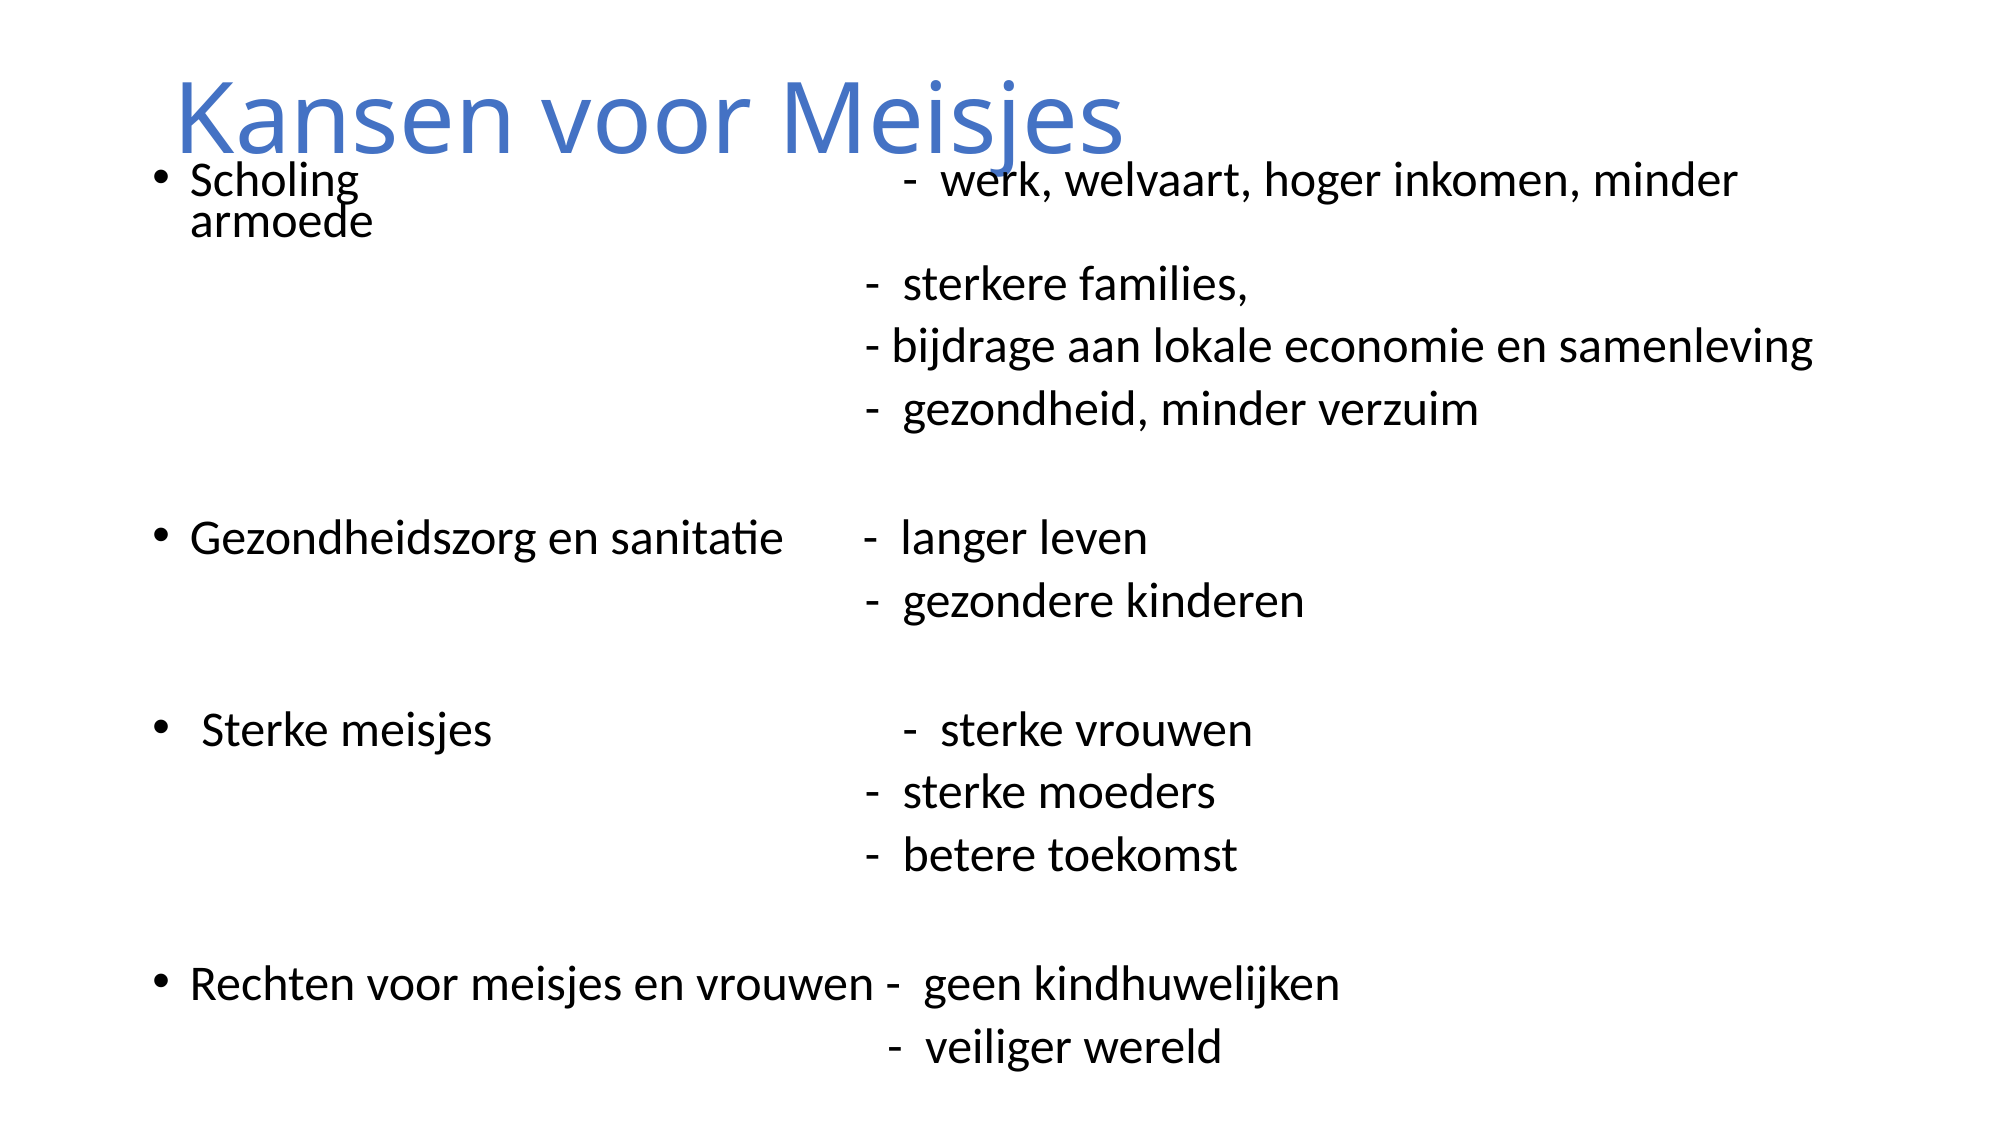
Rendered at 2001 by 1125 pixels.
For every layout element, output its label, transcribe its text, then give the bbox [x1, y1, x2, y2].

list Scholing - werk, welvaart, hoger inkomen, minder armoede - sterkere families, - bijdrage aan lokale economie en samenleving - gezondheid, minder verzuim Gezondheidszorg en sanitatie - langer leven - gezondere kinderen Sterke meisjes - sterke vrouwen - sterke moeders - betere toekomst Rechten voor meisjes en vrouwen - geen kindhuwelijken - veiliger wereld [137, 156, 1923, 1103]
title Kansen voor Meisjes [107, 59, 1863, 183]
